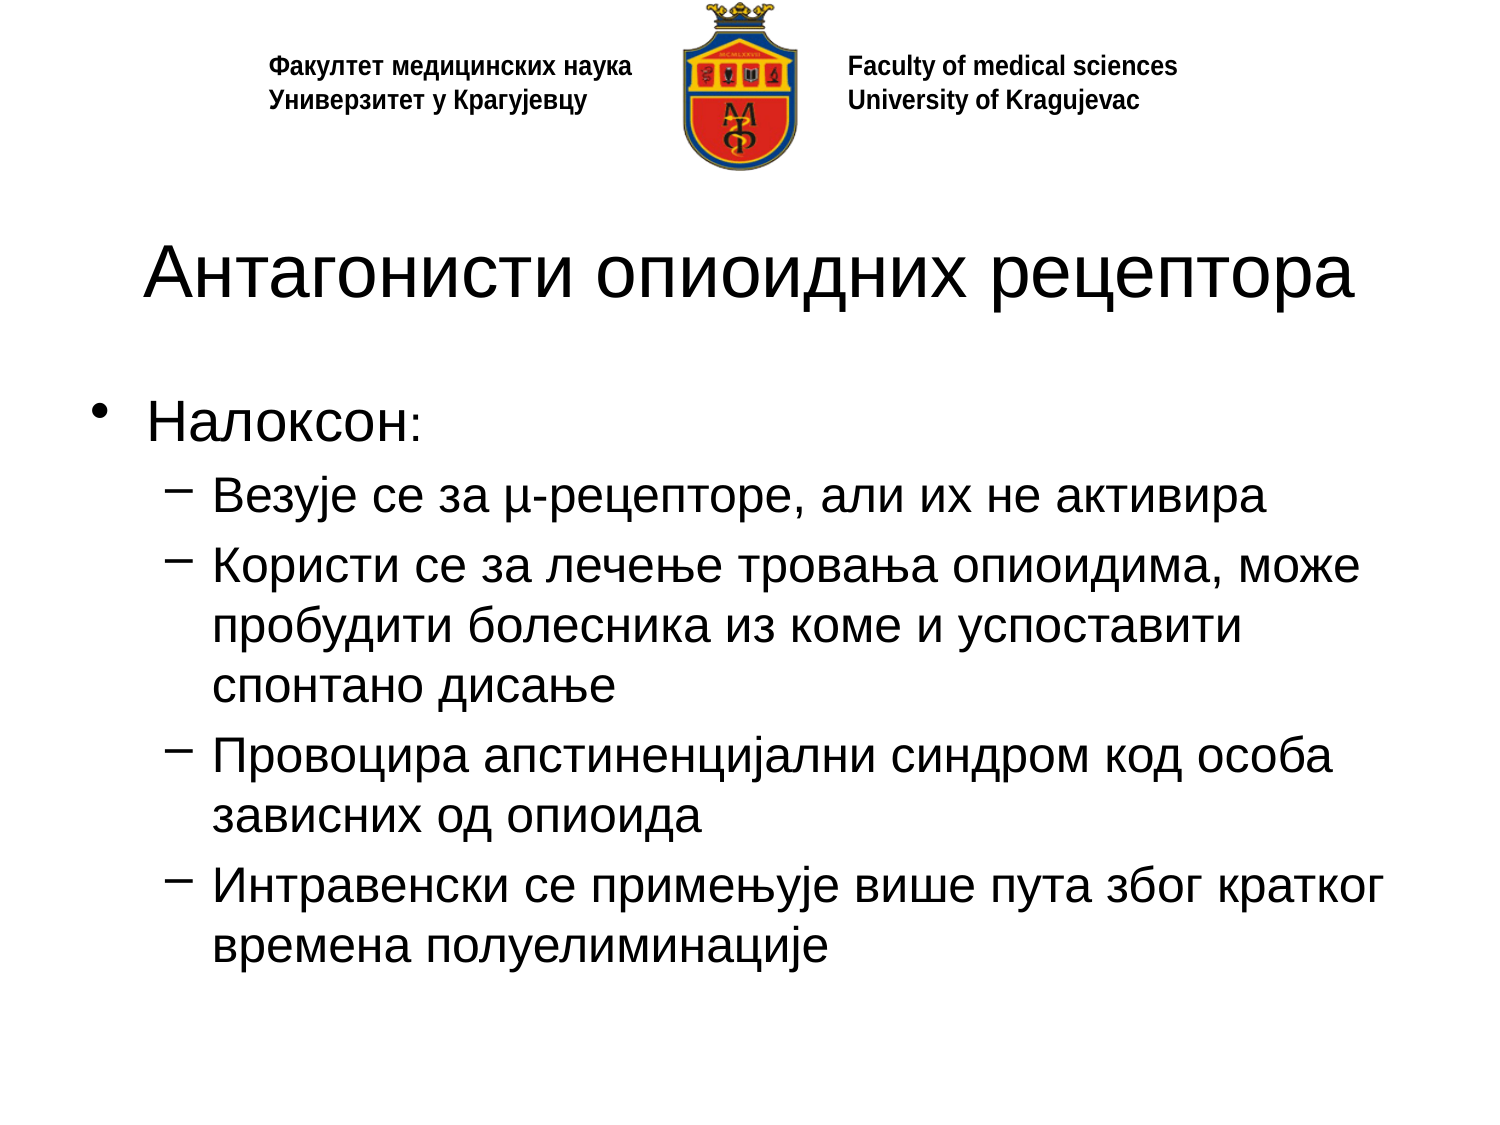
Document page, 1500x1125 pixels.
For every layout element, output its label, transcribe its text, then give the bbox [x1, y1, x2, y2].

list Налоксон: Везује се за µ-рецепторе, али их не активира Користи се за лечење тровања опиоидима, може пробудити болесника из коме и успоставити спонтано дисање Провоцира апстиненцијални синдром код особа зависних од опиоида Интравенски се примењује више пута због кратког времена полуелиминације [74, 374, 1426, 1118]
title Антагонисти опиоидних рецептора [74, 173, 1426, 362]
